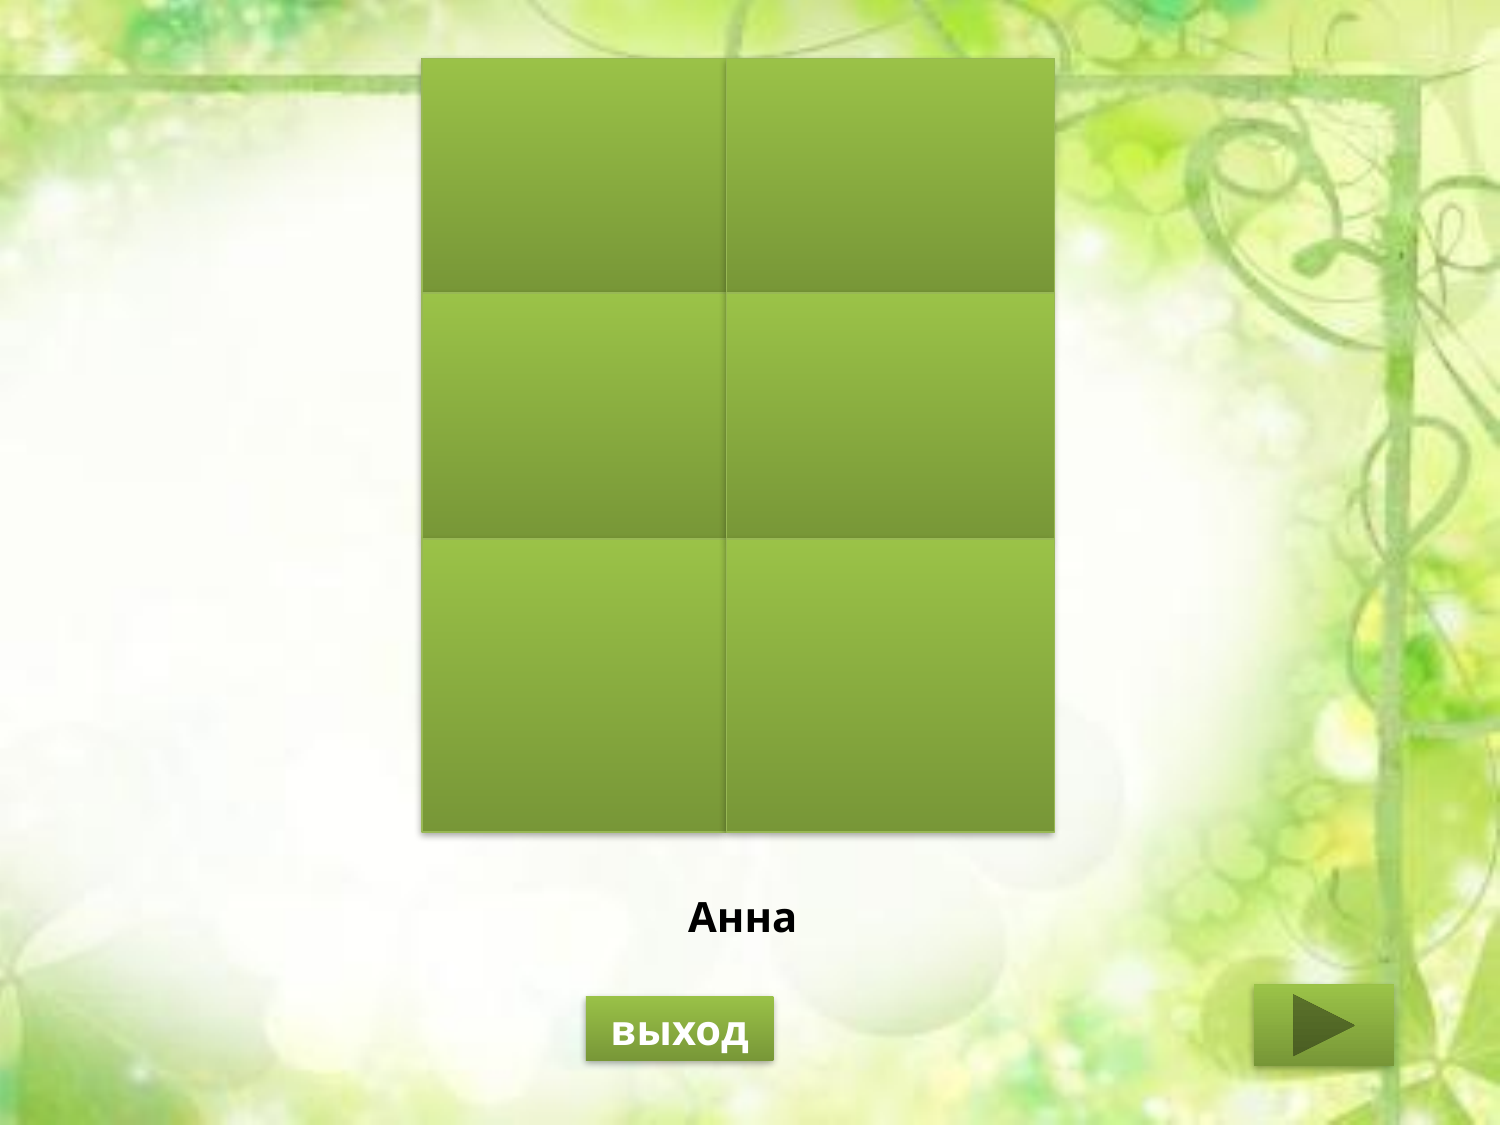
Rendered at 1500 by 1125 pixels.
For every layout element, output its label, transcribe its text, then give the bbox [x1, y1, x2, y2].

text_box выход [585, 996, 774, 1061]
text_box [1051, 292, 1055, 538]
picture [0, 0, 1500, 1125]
title Анна [292, 855, 1193, 949]
text_box [1253, 984, 1395, 1067]
text_box [1048, 58, 1055, 292]
text_box [726, 538, 1055, 833]
